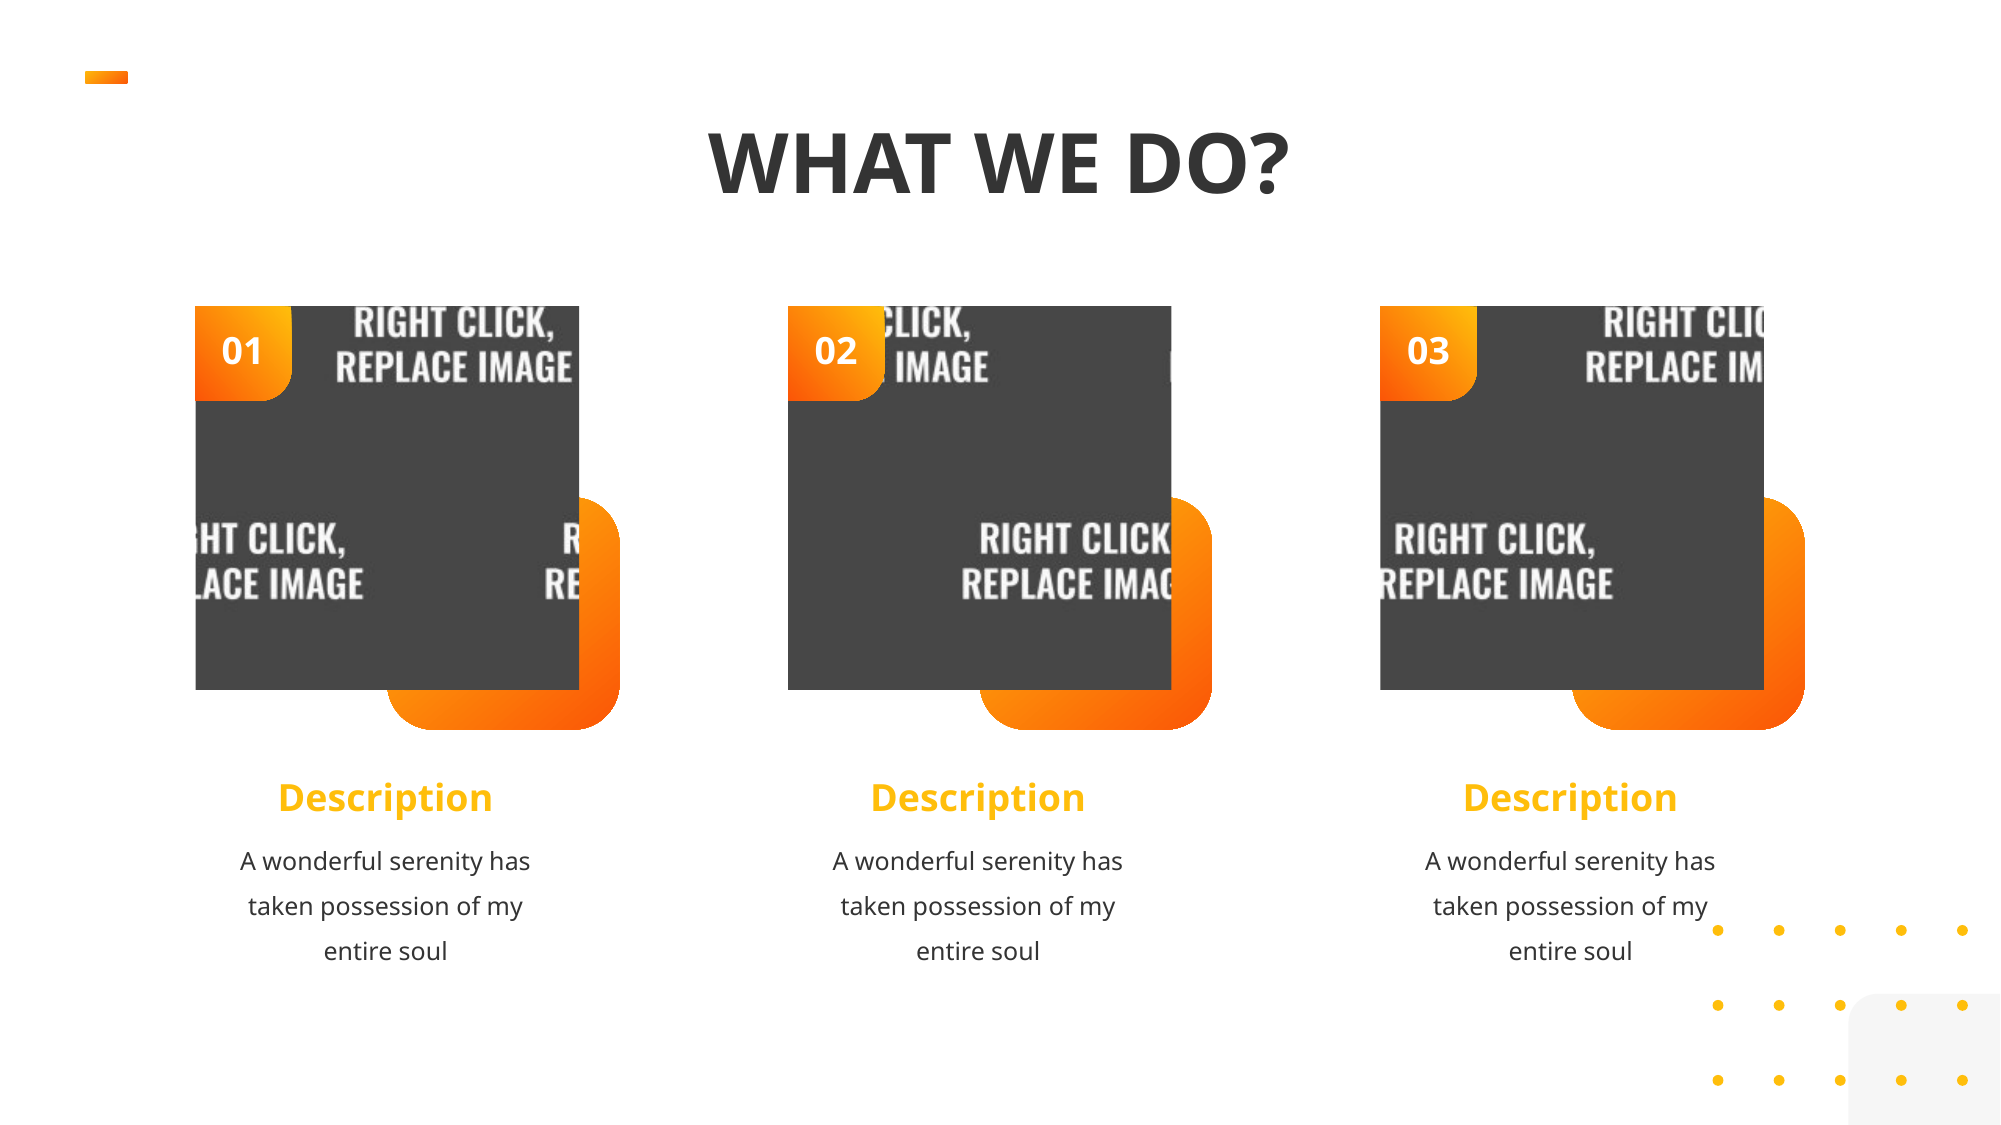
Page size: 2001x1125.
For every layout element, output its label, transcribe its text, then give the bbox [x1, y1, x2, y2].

text_box [979, 496, 1213, 731]
picture [1380, 306, 1764, 690]
text_box A wonderful serenity has taken possession of my entire soul [1399, 822, 1742, 973]
picture [787, 306, 1172, 690]
text_box [386, 496, 621, 731]
text_box Description [821, 766, 1135, 827]
text_box A wonderful serenity has taken possession of my entire soul [214, 822, 557, 973]
text_box Description [229, 766, 543, 827]
text_box Description [1414, 766, 1727, 827]
text_box A wonderful serenity has taken possession of my entire soul [807, 822, 1149, 973]
text_box [1571, 496, 1806, 731]
picture [195, 306, 580, 690]
list WHAT WE DO? [576, 102, 1424, 220]
